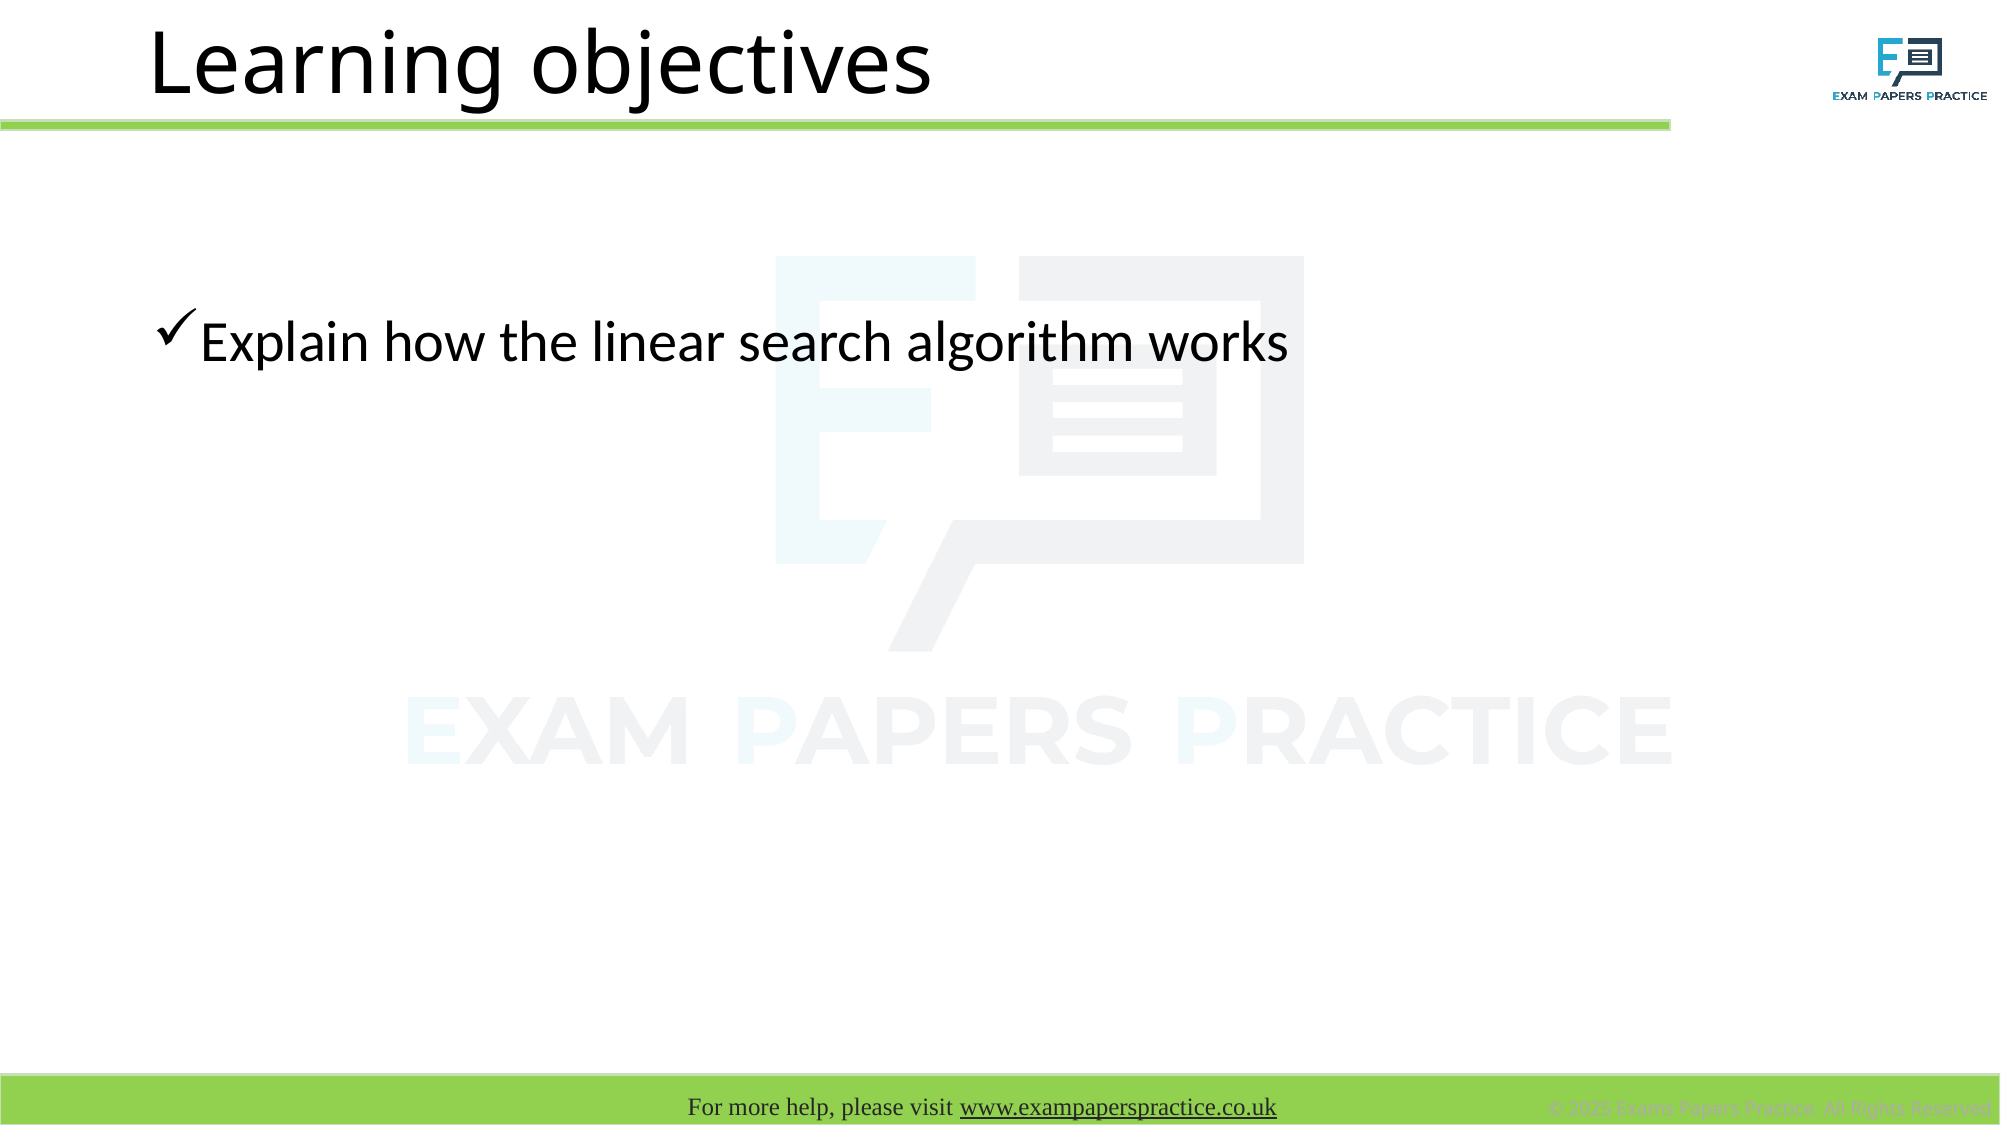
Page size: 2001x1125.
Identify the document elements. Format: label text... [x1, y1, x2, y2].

list Explain how the linear search algorithm works [137, 304, 1863, 1018]
title Learning objectives [132, 11, 1858, 121]
